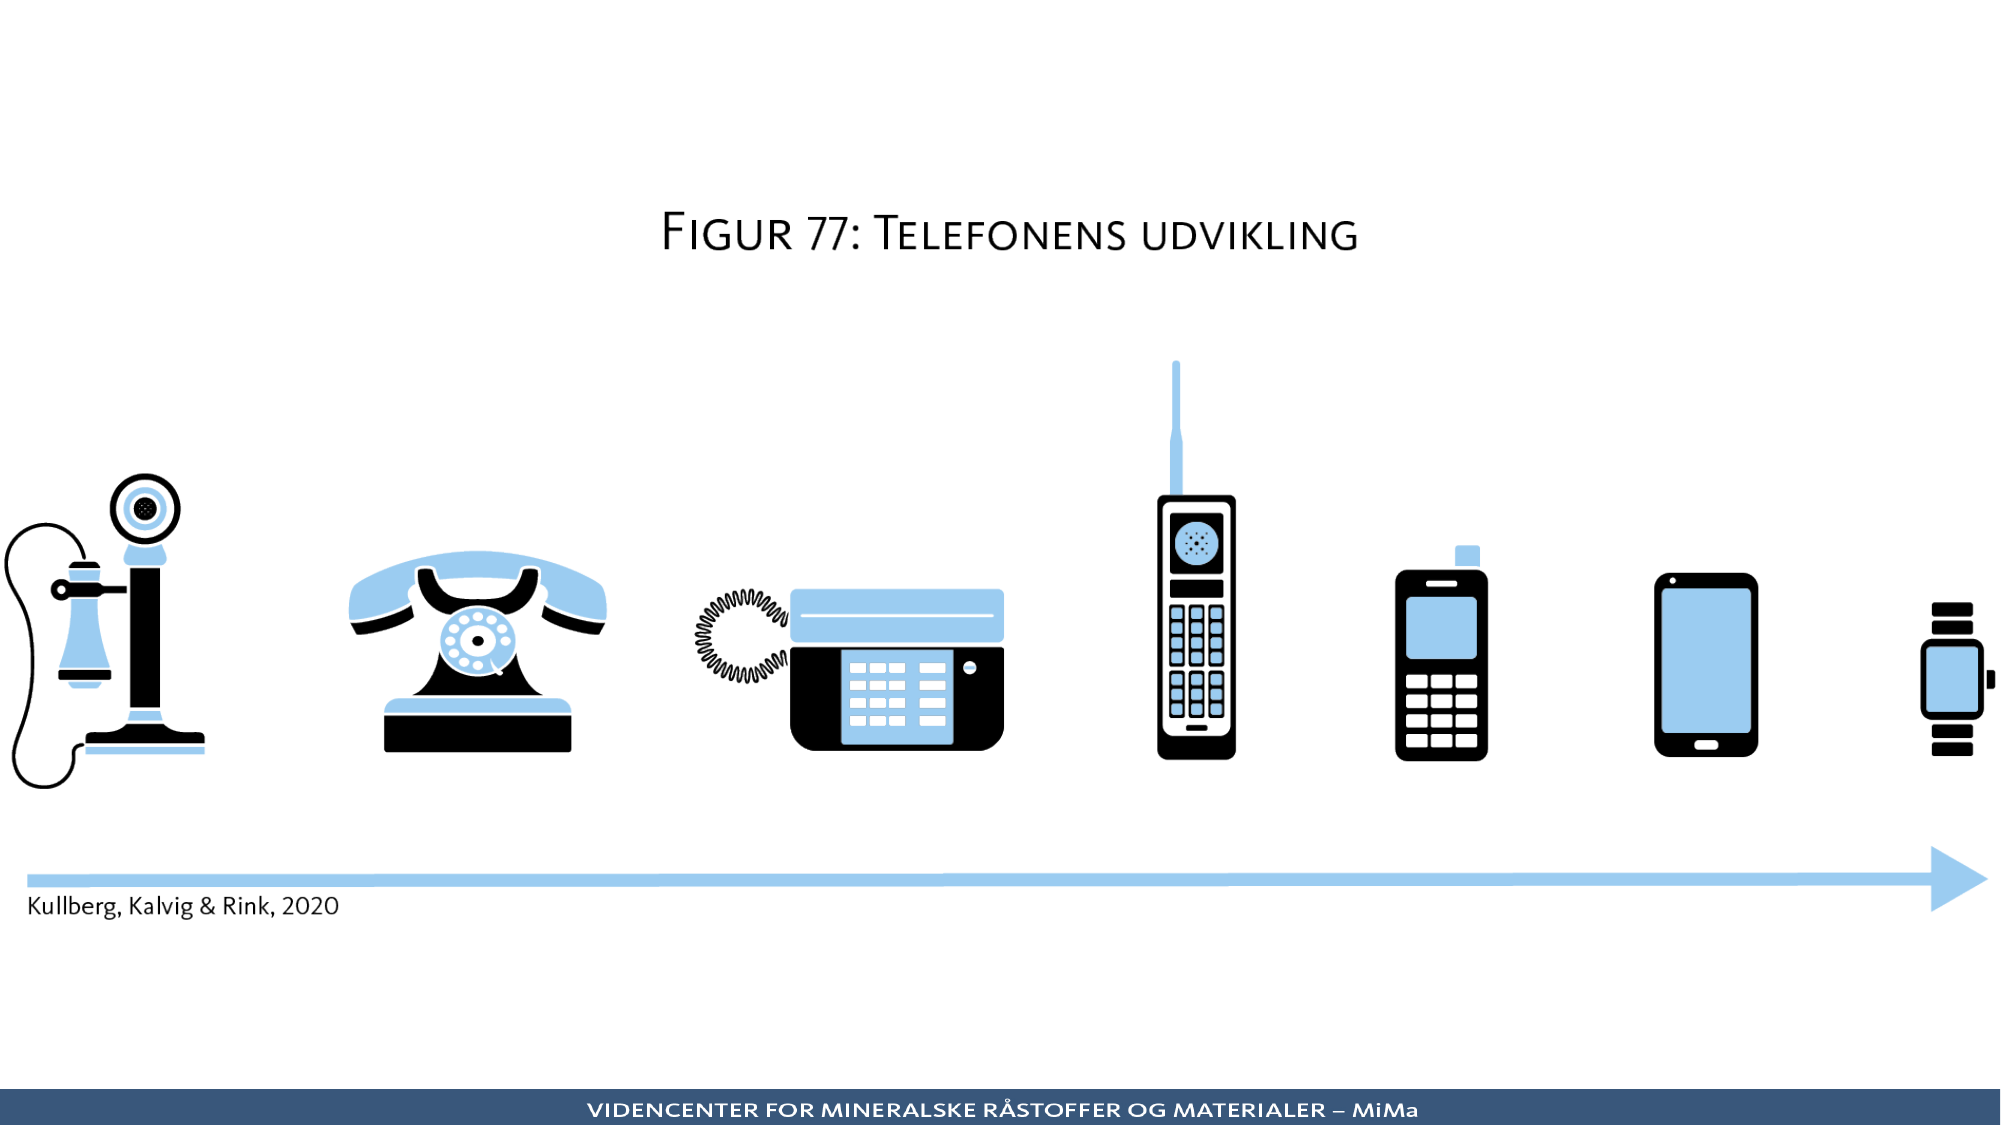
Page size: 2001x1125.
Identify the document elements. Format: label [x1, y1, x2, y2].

picture [4, 202, 1996, 923]
picture [0, 1089, 2001, 1125]
